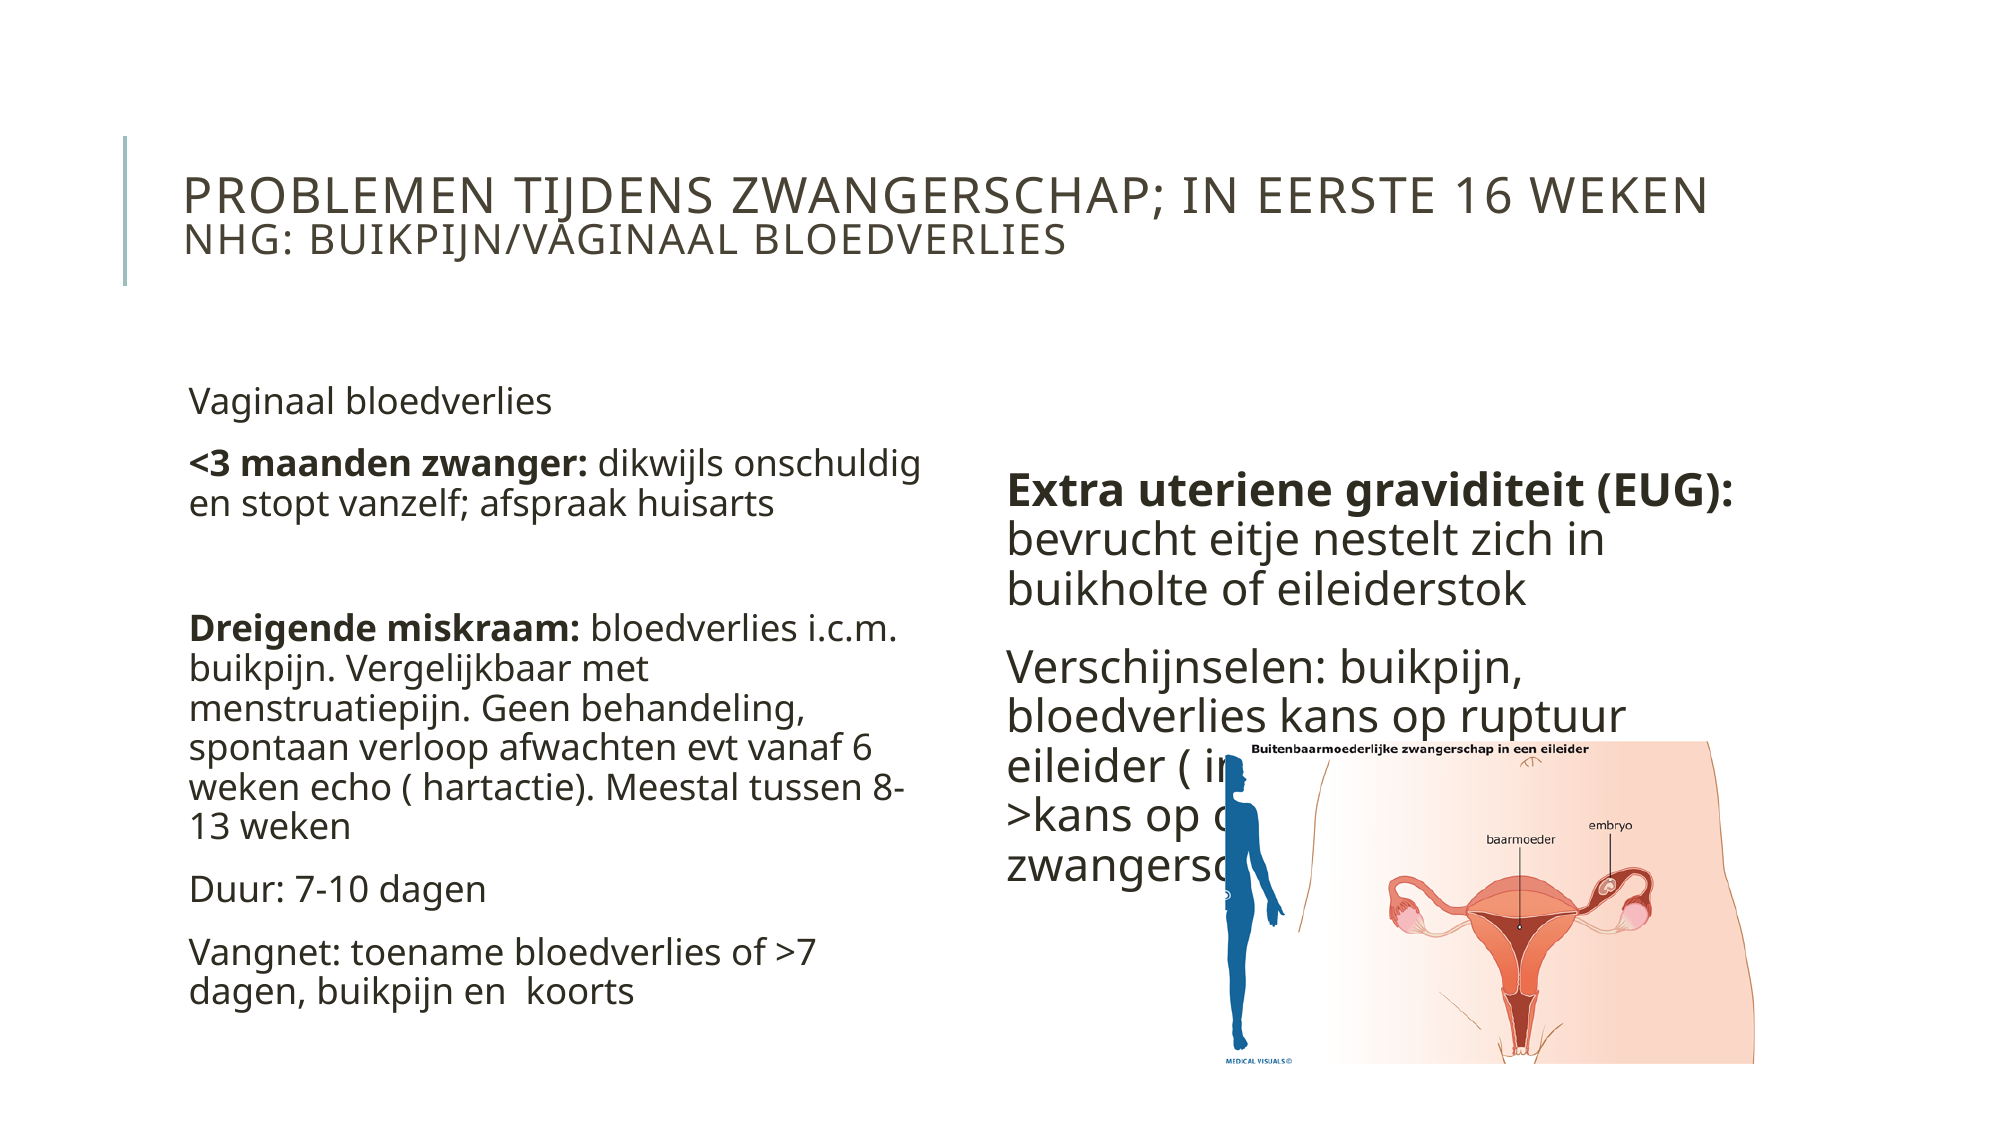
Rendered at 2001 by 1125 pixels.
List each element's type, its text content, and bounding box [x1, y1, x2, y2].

list Extra uteriene graviditeit (EUG): bevrucht eitje nestelt zich in buikholte of eileiderstok Verschijnselen: buikpijn, bloedverlies kans op ruptuur eileider ( interne bloedingen) >kans op onwetenheid zwangerschap >kijkbuisoperatie [982, 375, 1763, 1035]
list Vaginaal bloedverlies <3 maanden zwanger: dikwijls onschuldig en stopt vanzelf; afspraak huisarts Dreigende miskraam: bloedverlies i.c.m. buikpijn. Vergelijkbaar met menstruatiepijn. Geen behandeling, spontaan verloop afwachten evt vanaf 6 weken echo ( hartactie). Meestal tussen 8-13 weken Duur: 7-10 dagen Vangnet: toename bloedverlies of >7 dagen, buikpijn en koorts [168, 375, 948, 1035]
title Problemen tijdens zwangerschap; in eerste 16 weken NHG: Buikpijn/vaginaal bloedverlies [168, 96, 1763, 342]
picture [1225, 741, 1763, 1064]
